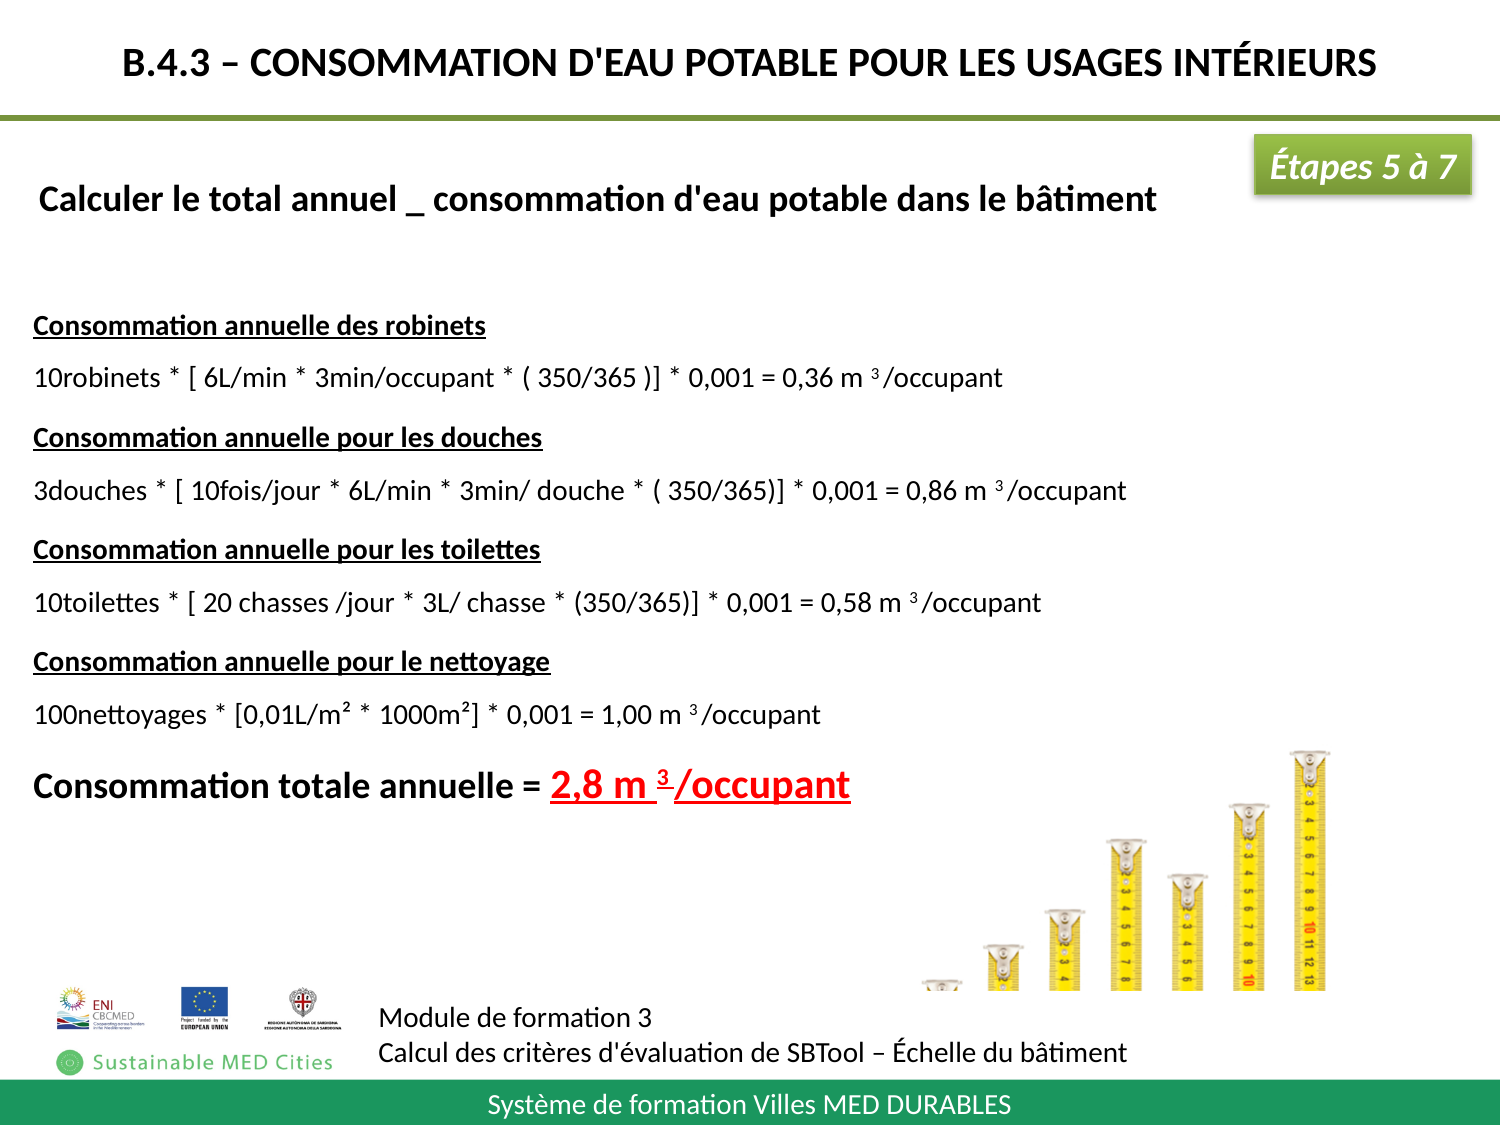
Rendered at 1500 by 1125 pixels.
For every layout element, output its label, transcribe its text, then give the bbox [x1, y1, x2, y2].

text_box Calculer le total annuel _ consommation d'eau potable dans le bâtiment [24, 166, 1385, 306]
title B.4.3 – CONSOMMATION D'EAU POTABLE POUR LES USAGES INTÉRIEURS [0, 0, 1500, 121]
text_box Consommation annuelle des robinets 10robinets * [ 6L/min * 3min/occupant * ( 350/365 )] * 0,001 = 0,36 m 3 /occupant Consommation annuelle pour les douches 3douches * [ 10fois/jour * 6L/min * 3min/ douche * ( 350/365)] * 0,001 = 0,86 m 3 /occupant Consommation annuelle pour les toilettes 10toilettes * [ 20 chasses /jour * 3L/ chasse * (350/365)] * 0,001 = 0,58 m 3 /occupant Consommation annuelle pour le nettoyage 100nettoyages * [0,01L/m² * 1000m²] * 0,001 = 1,00 m 3 /occupant Consommation totale annuelle = 2,8 m 3 /occupant [18, 305, 1500, 971]
picture [908, 742, 1342, 972]
text_box Étapes 5 à 7 [1254, 134, 1472, 195]
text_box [0, 972, 1500, 1125]
